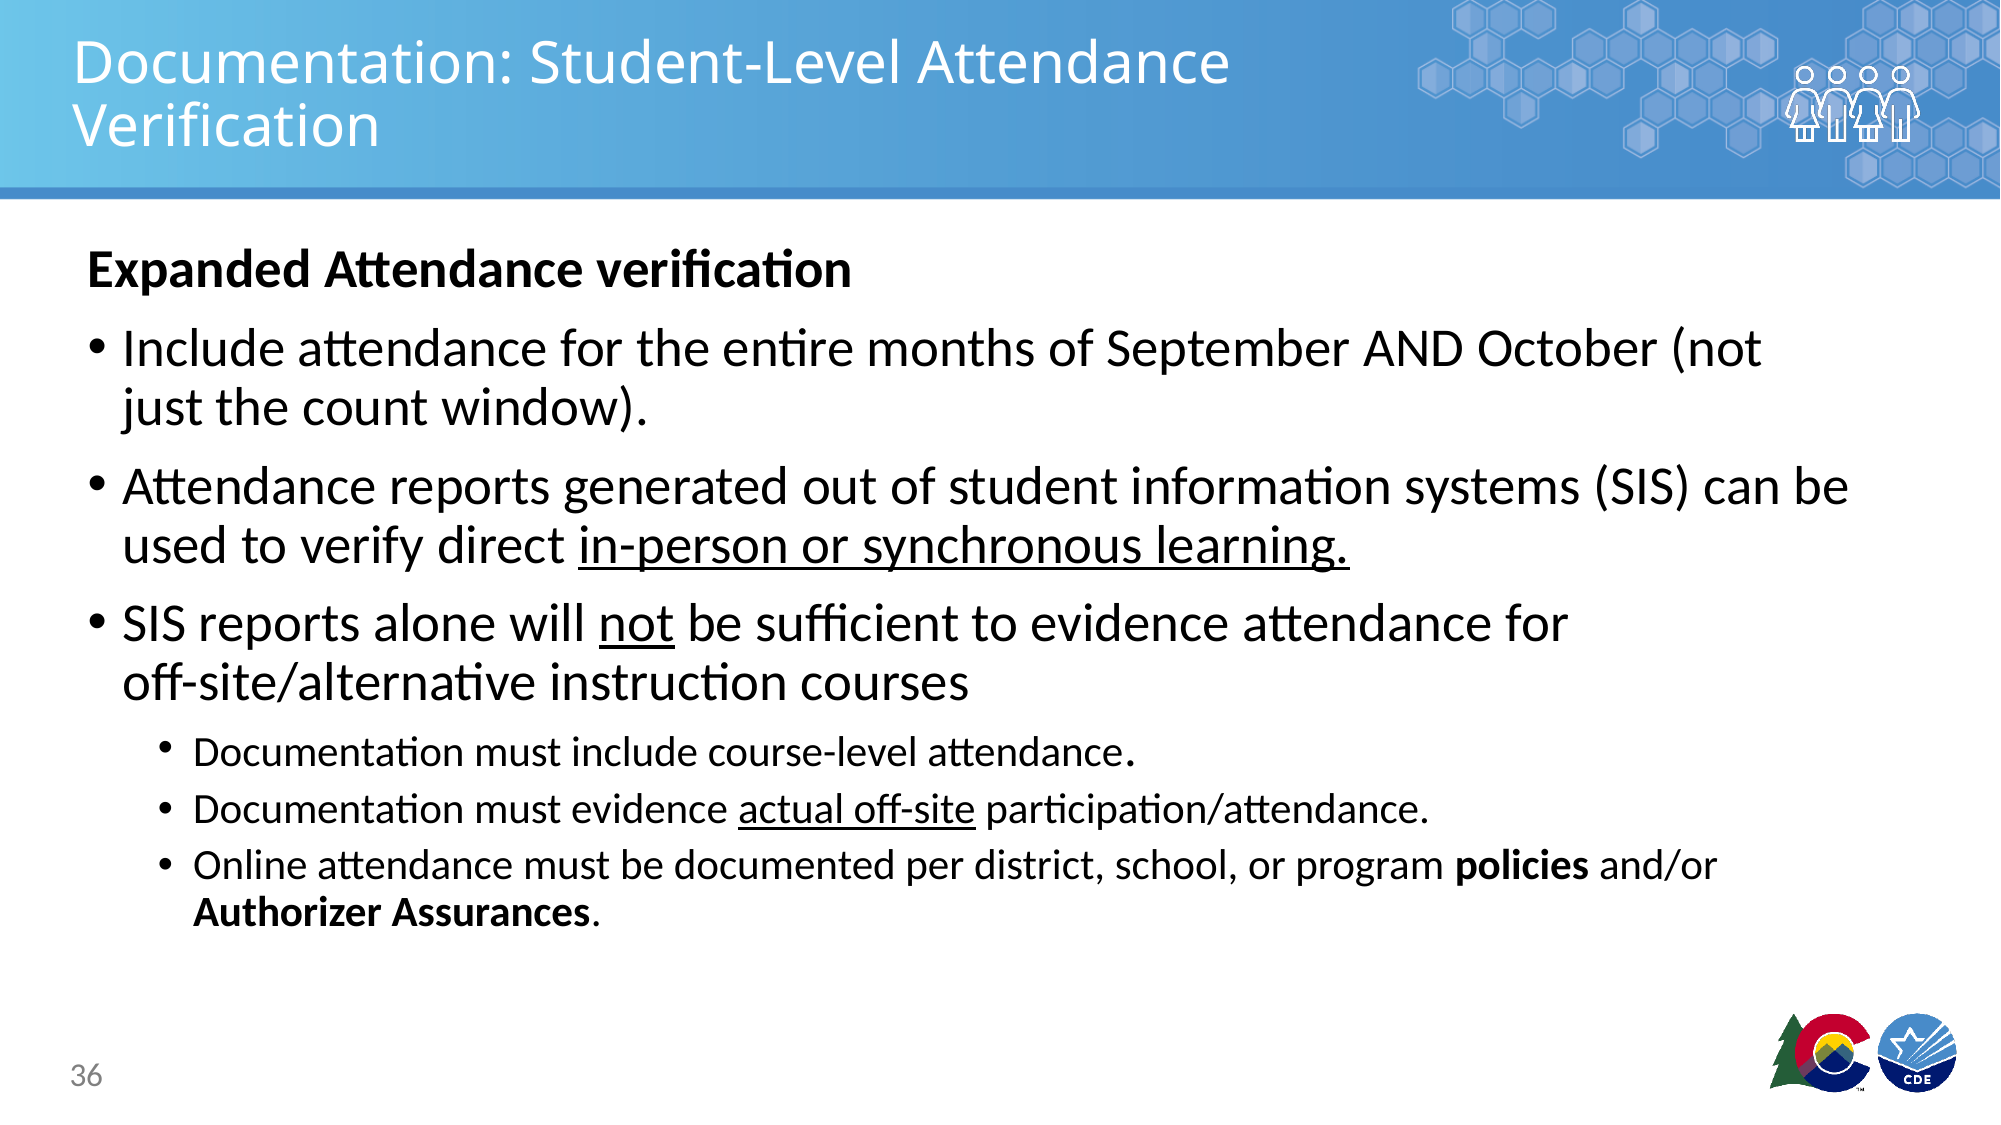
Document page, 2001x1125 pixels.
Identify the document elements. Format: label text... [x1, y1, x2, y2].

picture [0, 0, 2000, 200]
title Documentation: Student-Level Attendance Verification [72, 33, 1396, 182]
slide_number 36 [54, 1042, 505, 1103]
list Expanded Attendance verification ​ Include attendance for the entire months of September AND October (not just the count window).​ Attendance reports generated out of student information systems (SIS) can be used to verify direct in-person or synchronous learning.​ SIS reports alone will not be sufficient to evidence attendance for off-site/alternative instruction courses Documentation must include course-level attendance. Documentation must evidence actual off-site participation/attendance. Online attendance must be documented per district, school, or program policies and/or Authorizer Assurances. [87, 240, 1852, 1015]
picture [1768, 1012, 1957, 1093]
